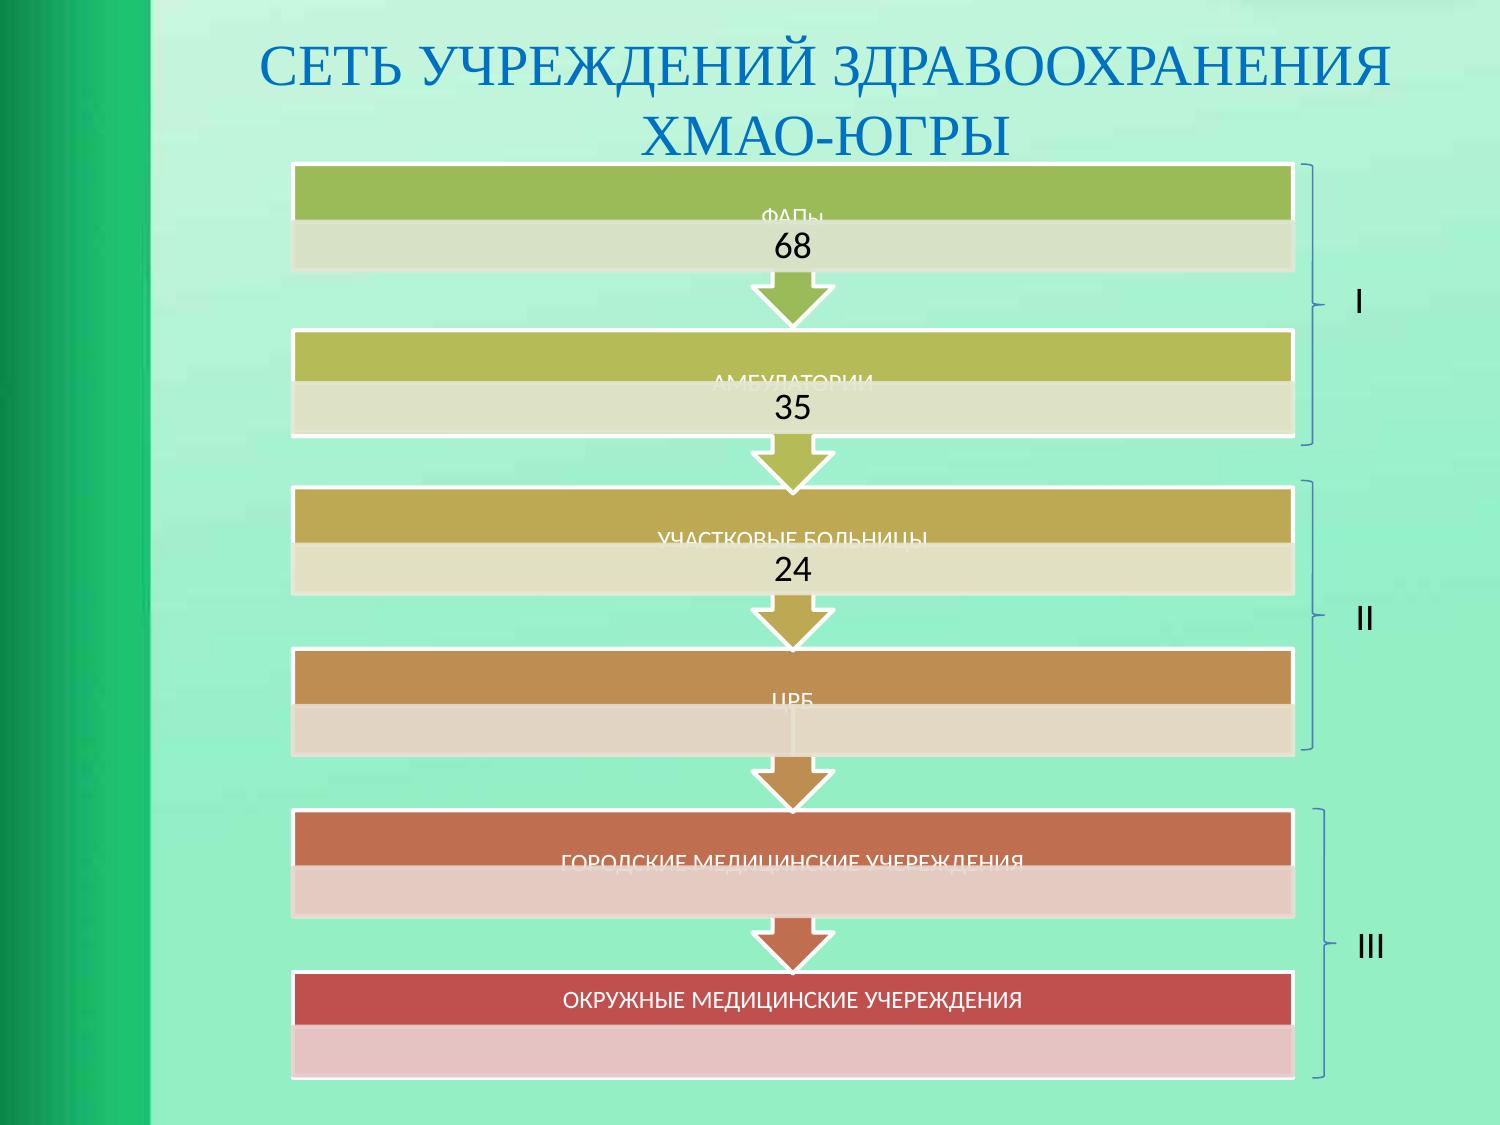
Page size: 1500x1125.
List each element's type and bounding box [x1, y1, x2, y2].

picture [0, 0, 1500, 1125]
text_box [292, 163, 1294, 1079]
